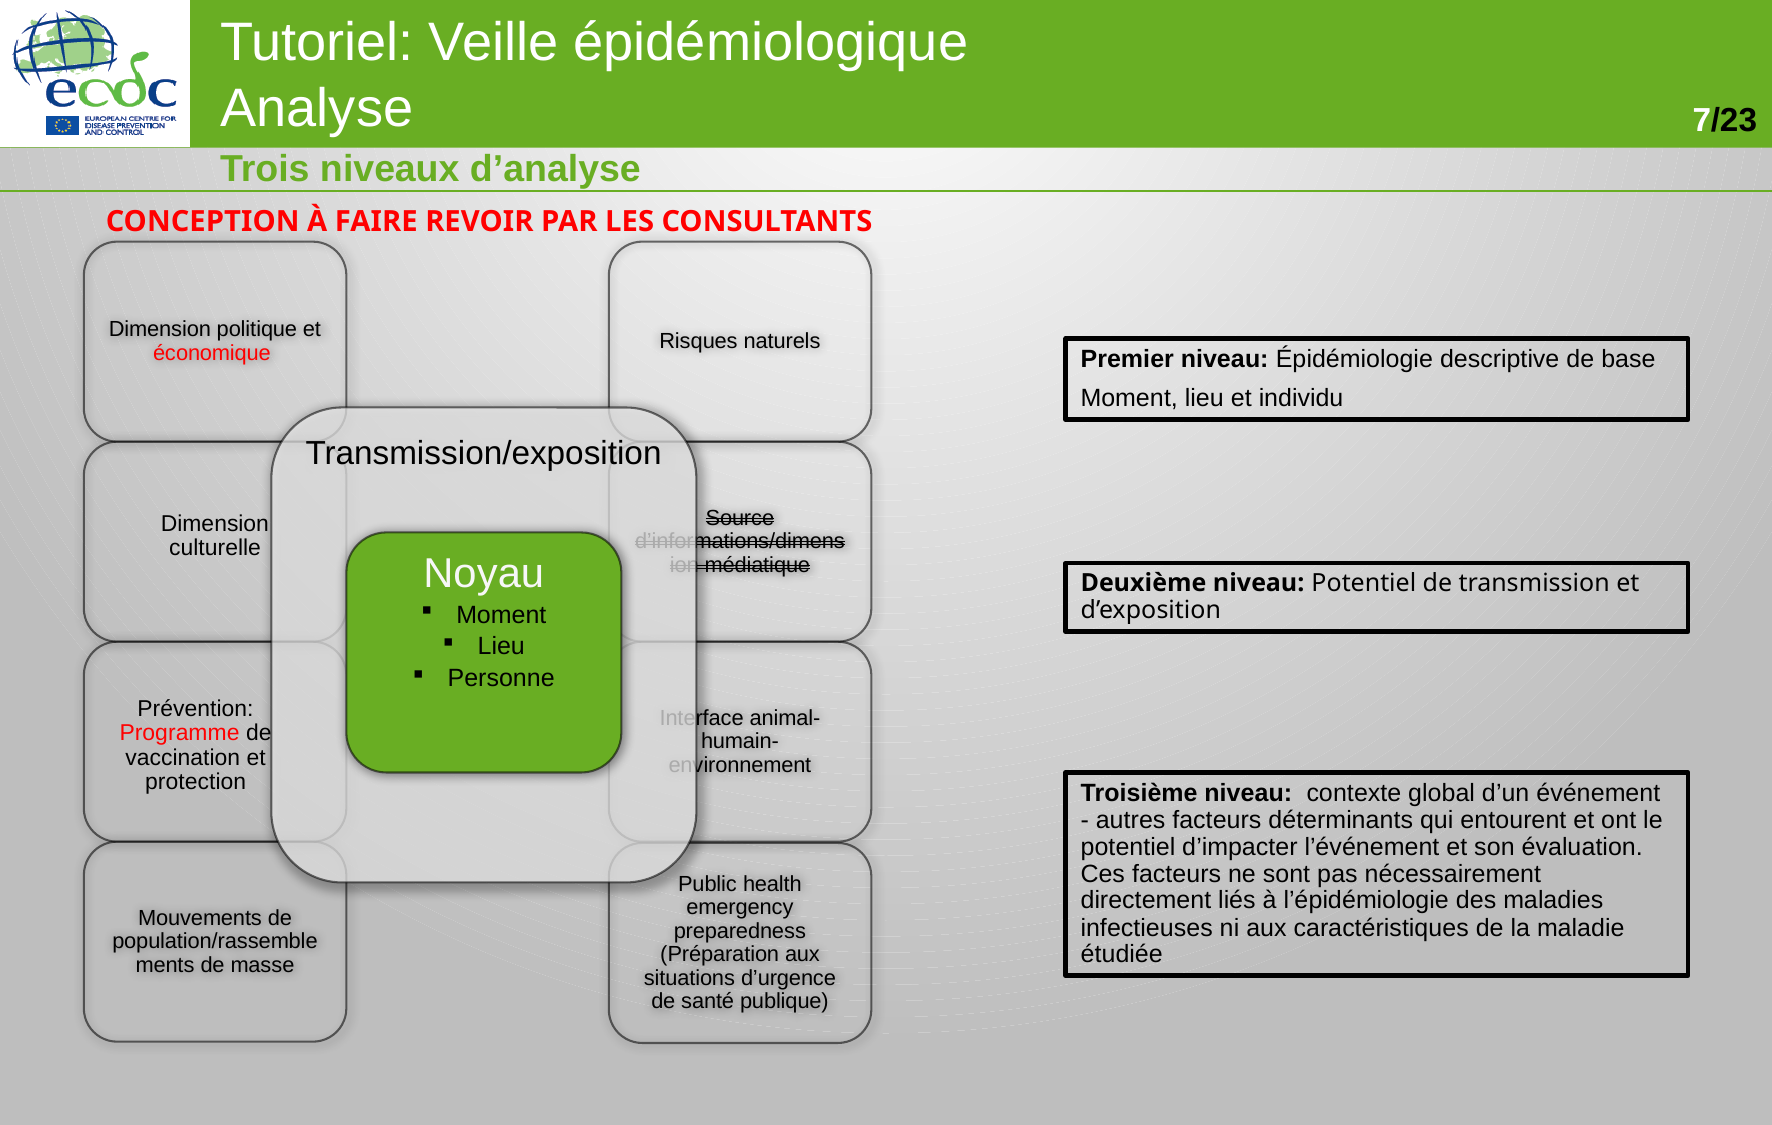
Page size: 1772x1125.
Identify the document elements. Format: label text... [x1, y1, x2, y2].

text_box Deuxième niveau: Potentiel de transmission et d’exposition [1065, 563, 1688, 632]
text_box [83, 441, 273, 637]
text_box Dimension culturelle [126, 503, 304, 569]
text_box [83, 641, 263, 688]
picture [0, 0, 190, 147]
text_box Transmission/exposition [271, 407, 697, 883]
text_box Interface animal-humain-environnement [708, 641, 872, 842]
text_box Noyau Moment Lieu Personne [346, 532, 622, 773]
text_box [83, 803, 267, 842]
text_box Mouvements de population/rassemblements de masse [83, 847, 347, 1042]
text_box Premier niveau: Épidémiologie descriptive de base Moment, lieu et individu [1065, 338, 1688, 420]
text_box Dimension politique et économique [83, 246, 347, 437]
text_box Public health emergency preparedness (Préparation aux situations d’urgence de santé publique) [608, 849, 872, 1043]
text_box CONCEPTION À FAIRE REVOIR PAR LES CONSULTANTS [90, 199, 888, 246]
text_box Trois niveaux d’analyse [205, 141, 1406, 198]
text_box Source d’informations/dimension médiatique [702, 441, 872, 636]
text_box Risques naturels [608, 246, 872, 436]
text_box Prévention: Programme de vaccination et protection [83, 688, 309, 803]
text_box Troisième niveau: contexte global d’un événement - autres facteurs déterminants qui entourent et ont le potentiel d’impacter l’événement et son évaluation. Ces facteurs ne sont pas nécessairement directement liés à l’épidémiologie des maladies infectieuses ni aux caractéristiques de la maladie étudiée [1065, 772, 1688, 976]
